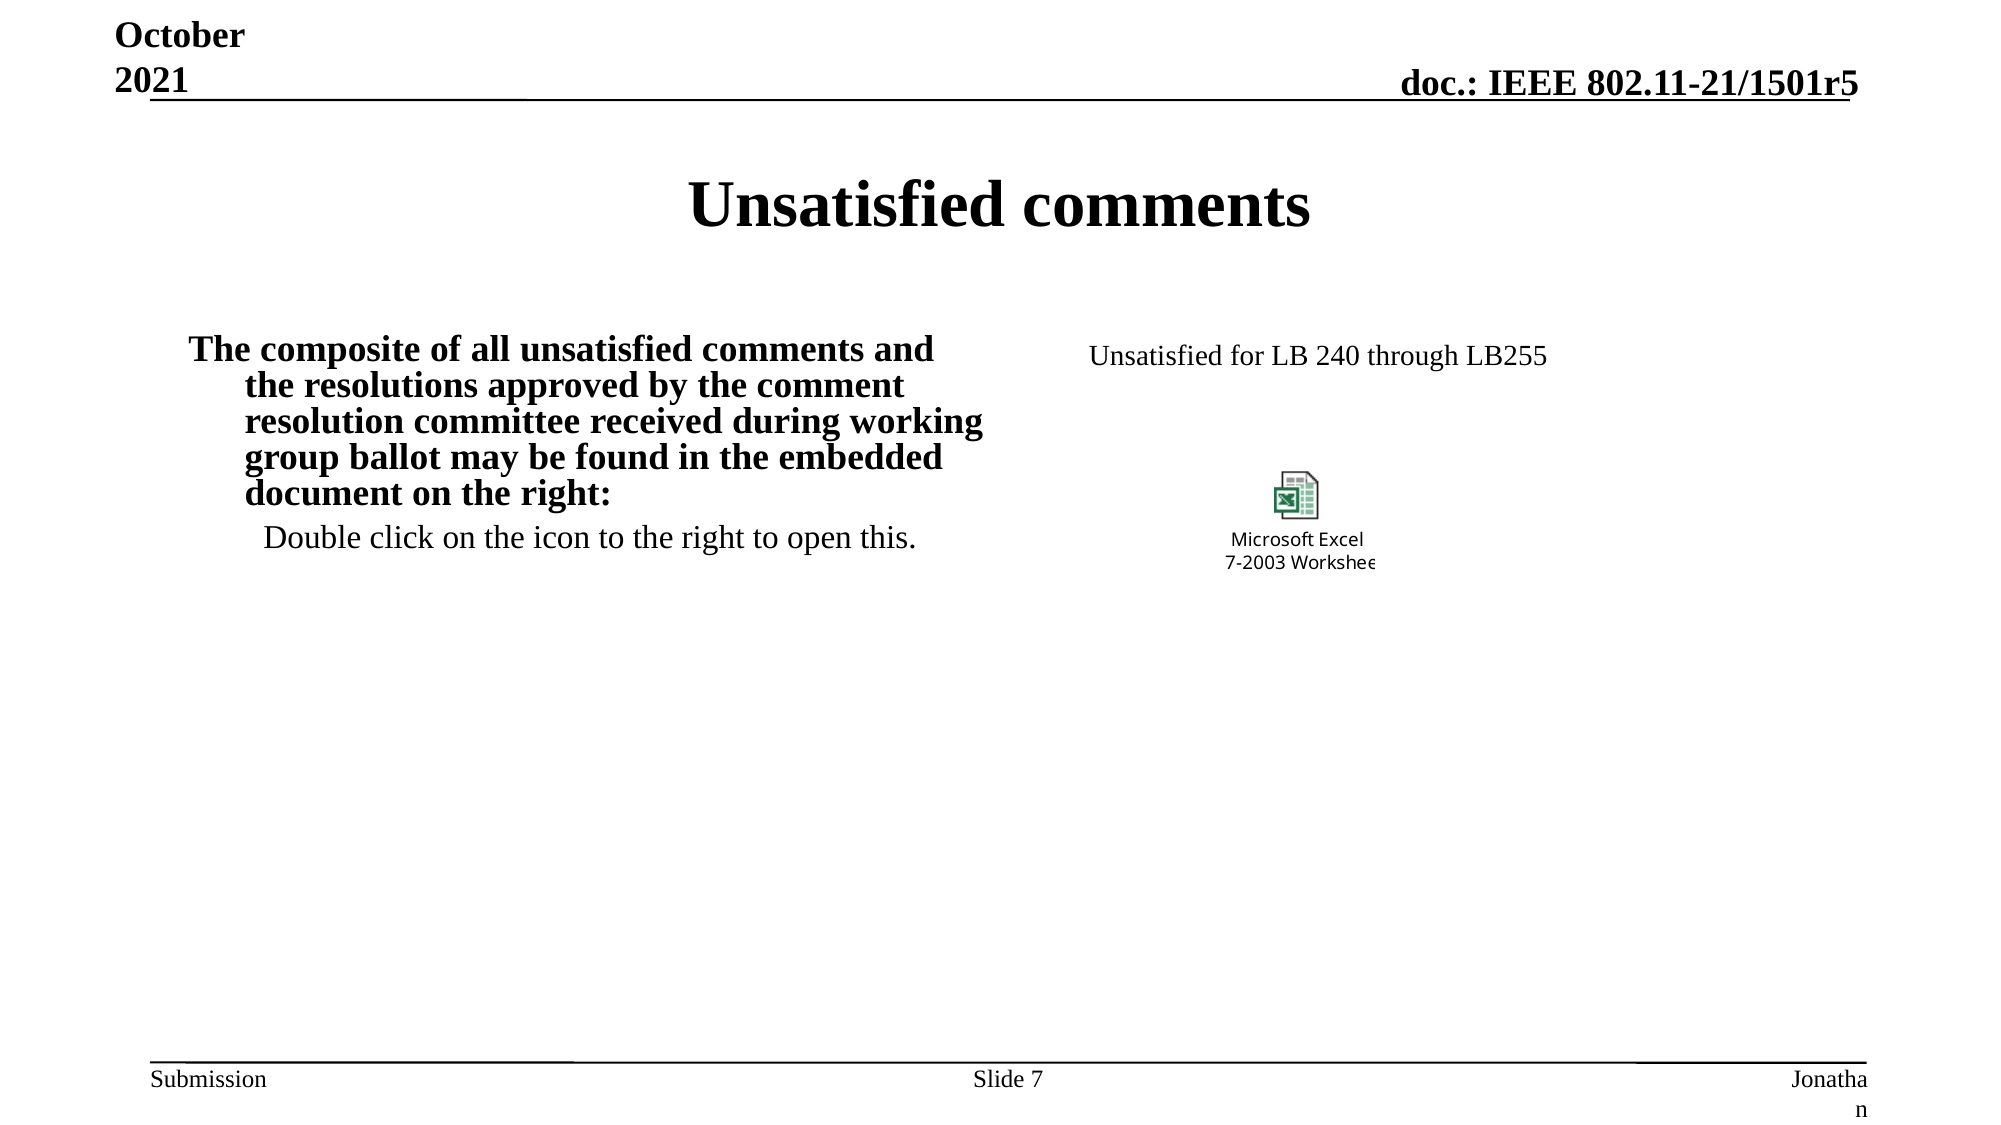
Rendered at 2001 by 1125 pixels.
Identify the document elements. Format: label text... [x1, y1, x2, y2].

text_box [1224, 469, 1375, 597]
title Unsatisfied comments [149, 112, 1850, 288]
text_box Unsatisfied for LB 240 through LB255 [1074, 328, 1564, 379]
list The composite of all unsatisfied comments and the resolutions approved by the comment resolution committee received during working group ballot may be found in the embedded document on the right: Double click on the icon to the right to open this. [172, 324, 1001, 599]
footer Jonathan Segev (Intel Corporation) [1791, 1062, 1869, 1125]
slide_number Slide 7 [950, 1061, 1067, 1123]
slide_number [114, 0, 290, 101]
